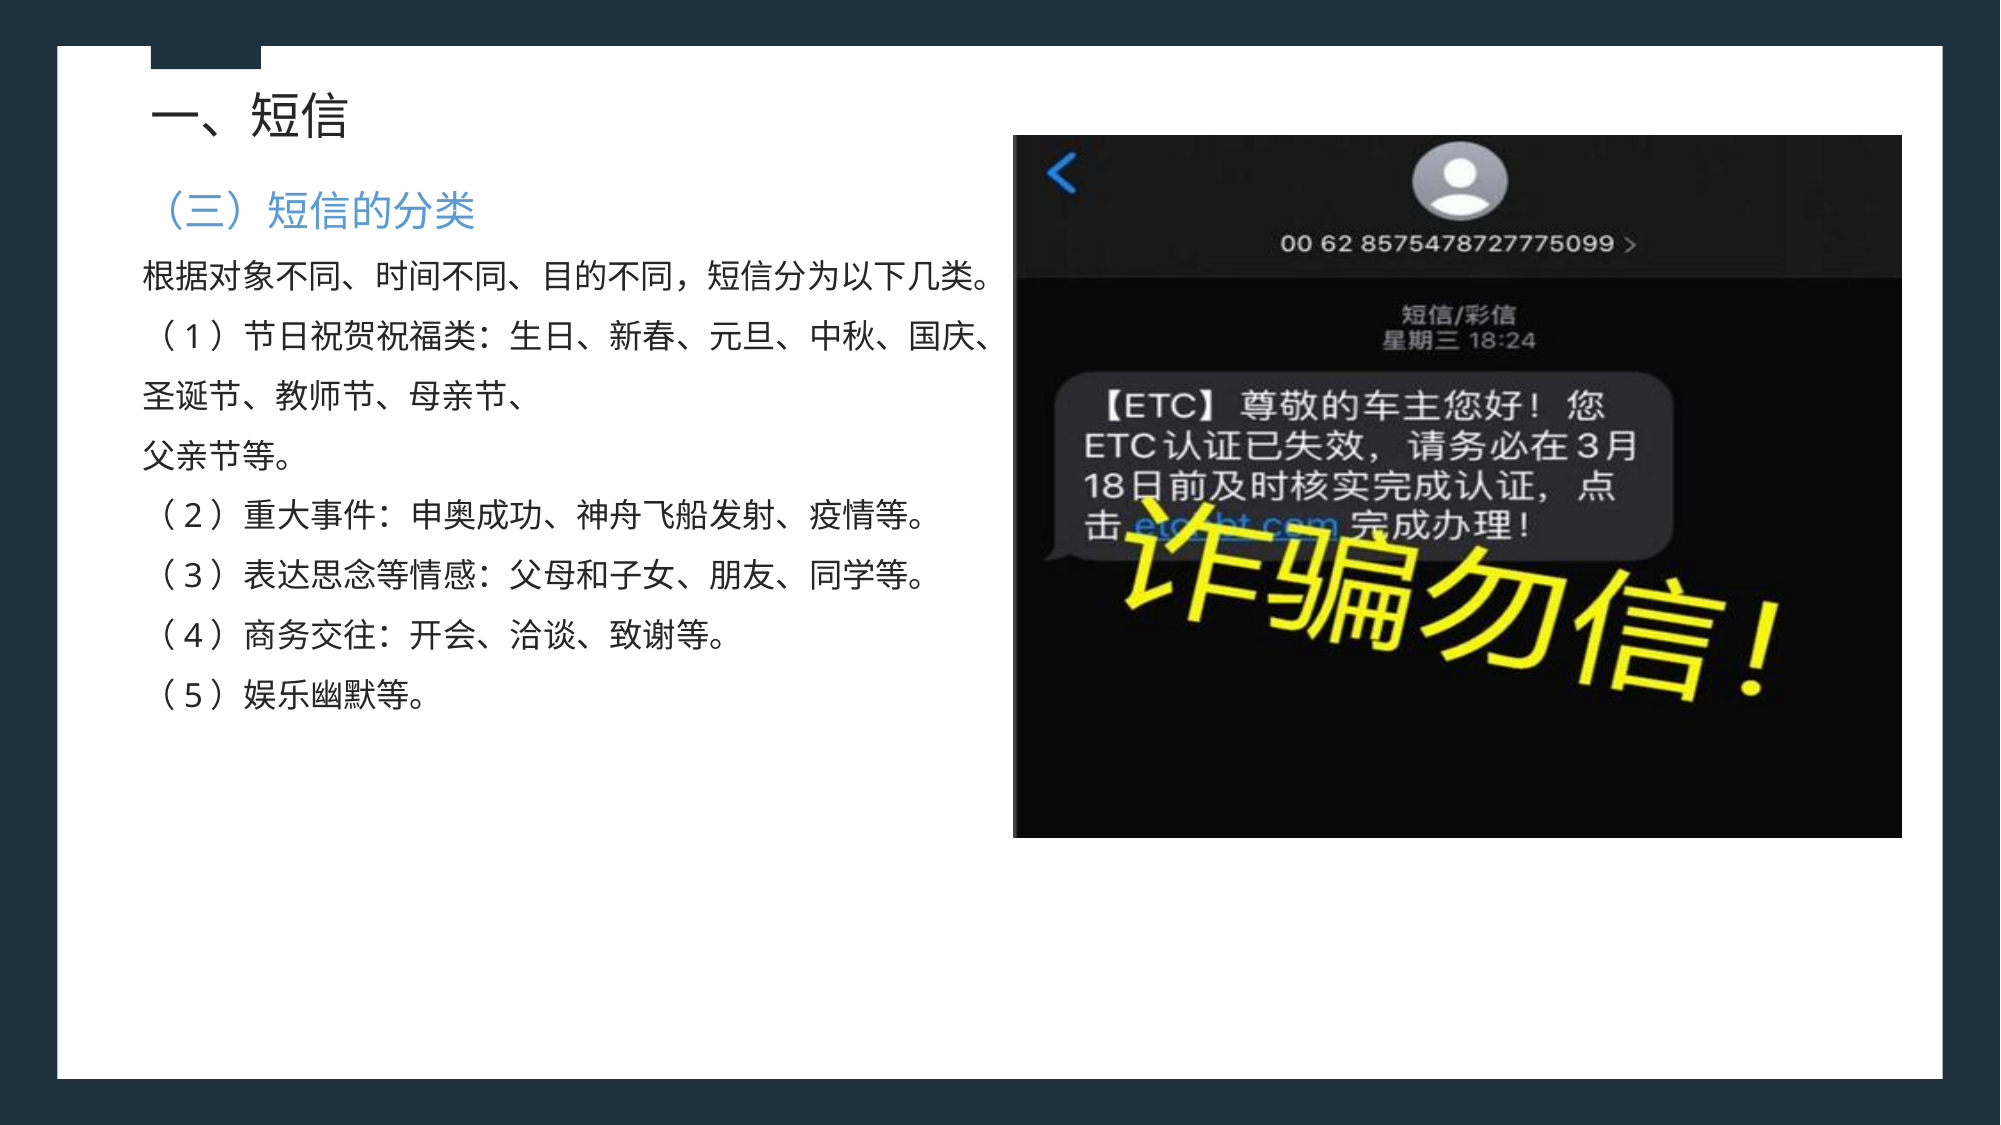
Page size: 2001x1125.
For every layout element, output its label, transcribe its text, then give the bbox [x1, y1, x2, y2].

picture [1013, 135, 1902, 838]
text_box （三）短信的分类 根据对象不同、时间不同、目的不同，短信分为以下几类。 （1）节日祝贺祝福类：生日、新春、元旦、中秋、国庆、圣诞节、教师节、母亲节、 父亲节等。 （2）重大事件：申奥成功、神舟飞船发射、疫情等。 （3）表达思念等情感：父母和子女、朋友、同学等。 （4）商务交往：开会、洽谈、致谢等。 （5）娱乐幽默等。 [127, 152, 1013, 722]
text_box 一、短信 [150, 77, 846, 152]
